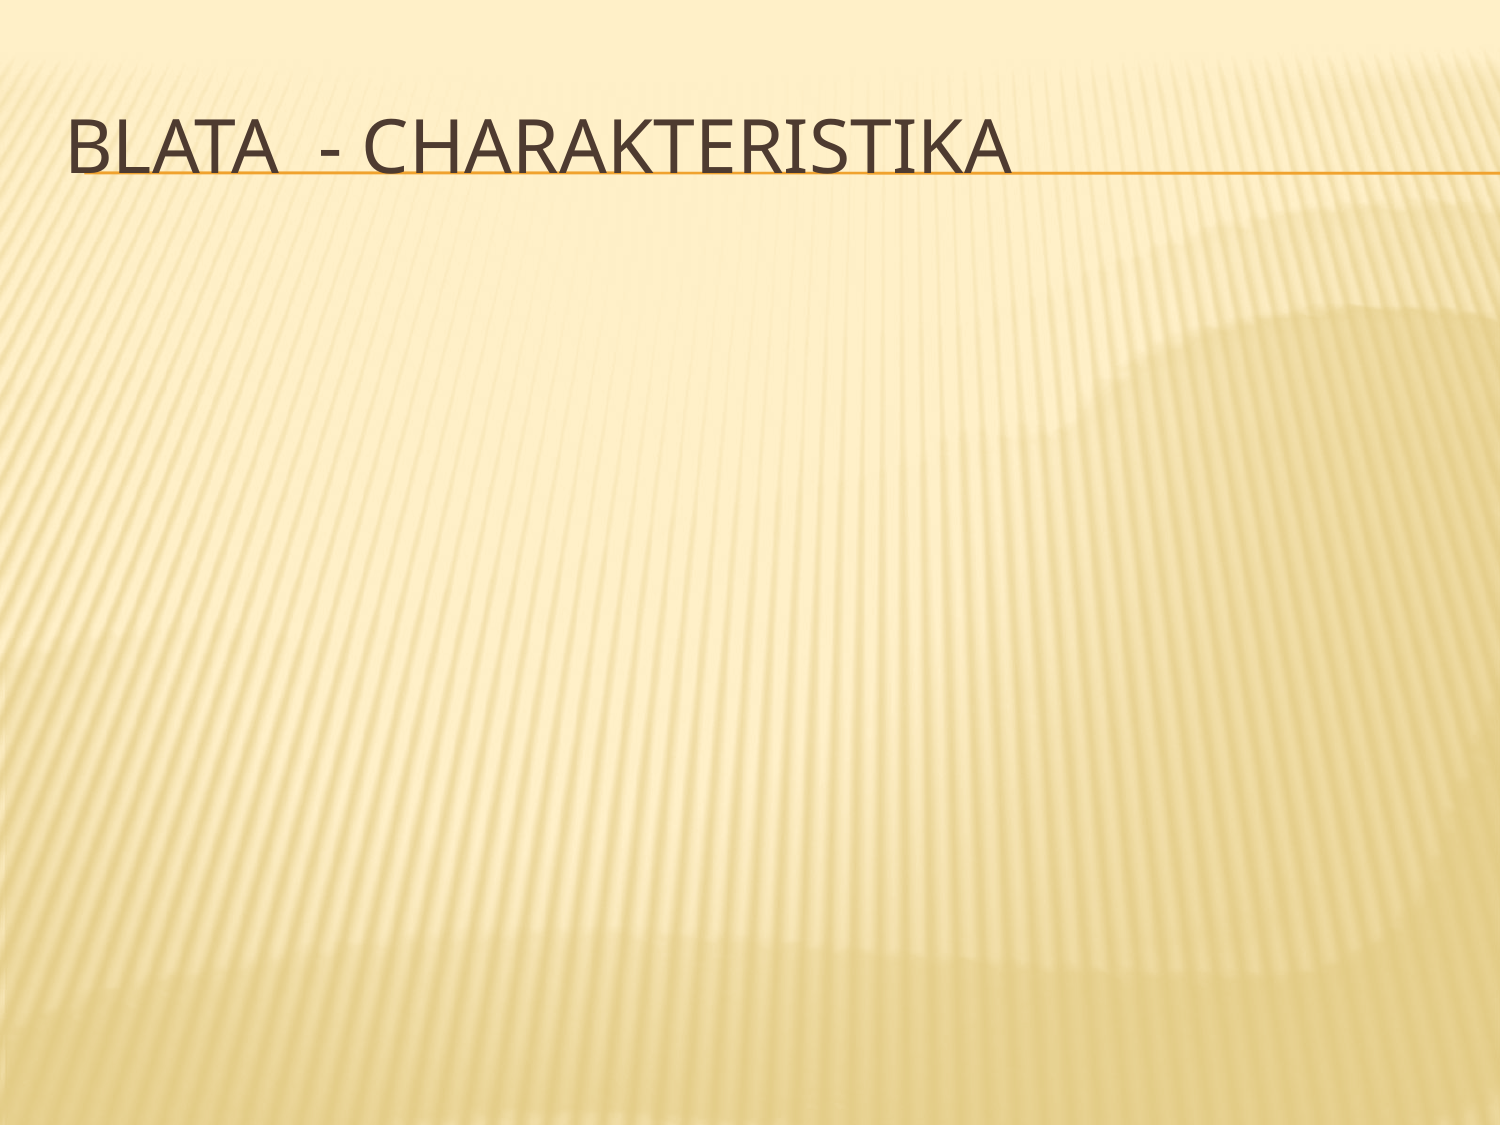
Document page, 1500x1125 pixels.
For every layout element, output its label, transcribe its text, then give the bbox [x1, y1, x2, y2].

title Blata - charakteristika [49, 75, 1475, 213]
